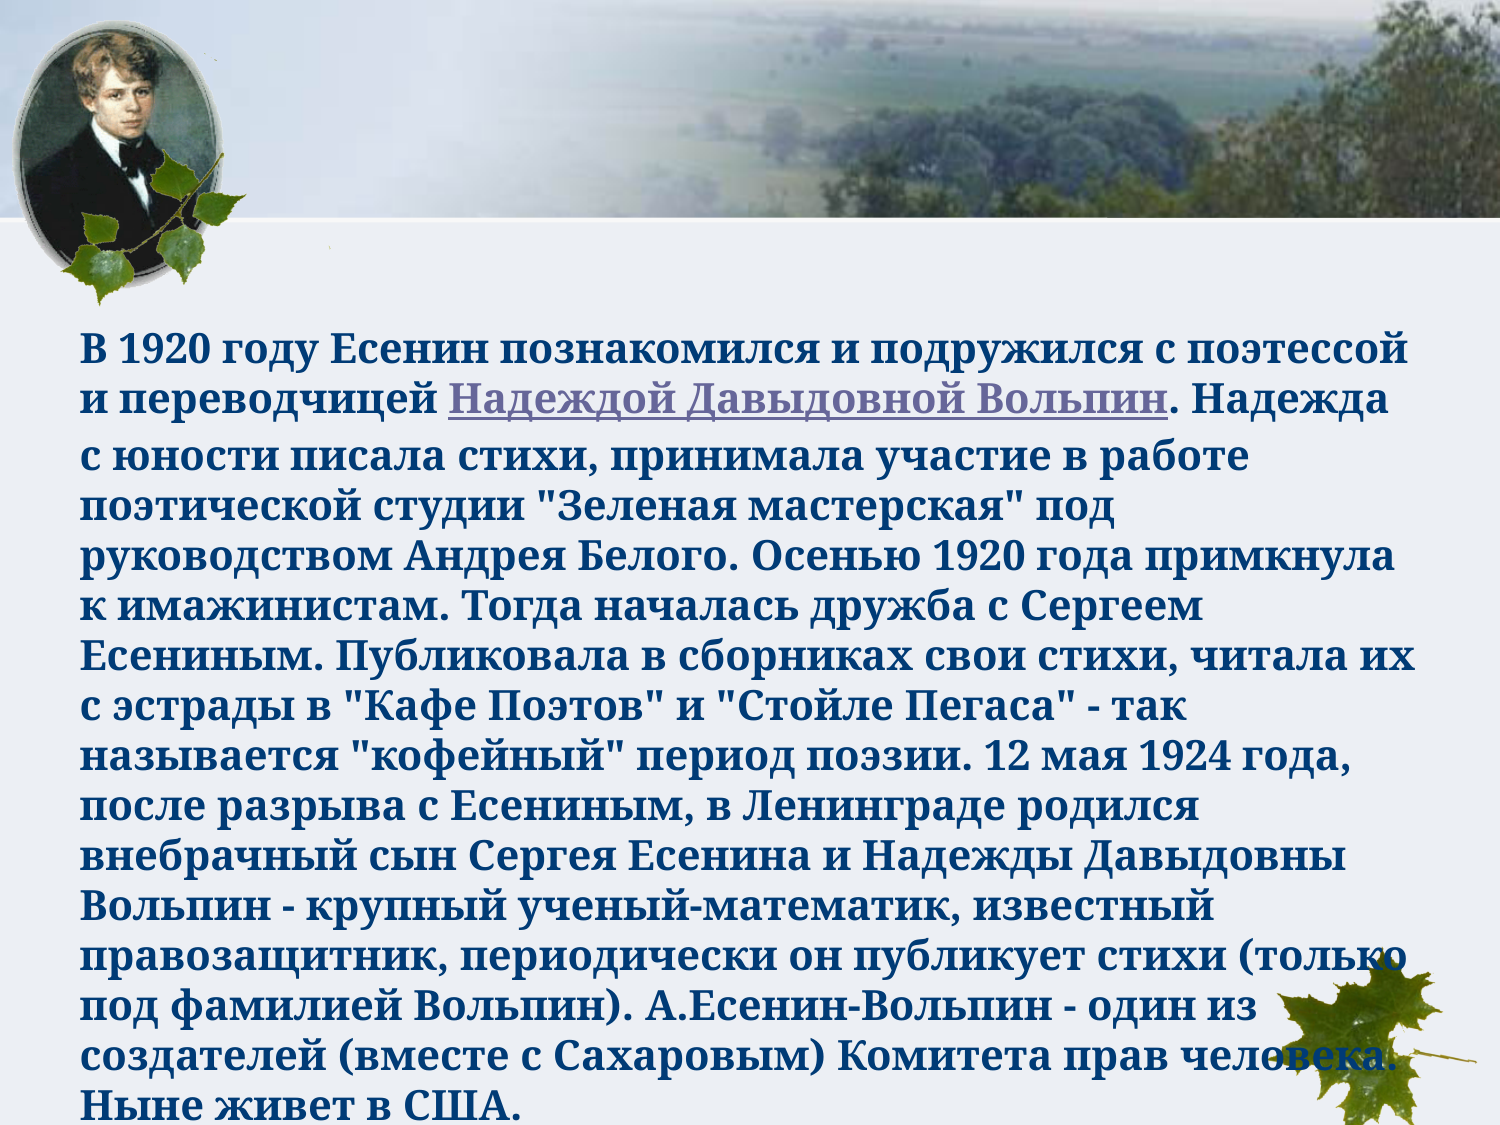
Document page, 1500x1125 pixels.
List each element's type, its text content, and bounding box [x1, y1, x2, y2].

picture [0, 0, 1500, 1125]
text_box В 1920 году Есенин познакомился и подружился с поэтессой и переводчицей Надеждой Давыдовной Вольпин. Надежда с юности писала стихи, принимала участие в работе поэтической студии "Зеленая мастерская" под руководством Андрея Белого. Осенью 1920 года примкнула к имажинистам. Тогда началась дружба с Сергеем Есениным. Публиковала в сборниках свои стихи, читала их с эстрады в "Кафе Поэтов" и "Стойле Пегаса" - так называется "кофейный" период поэзии. 12 мая 1924 года, после разрыва с Есениным, в Ленинграде родился внебрачный сын Сергея Есенина и Надежды Давыдовны Вольпин - крупный ученый-математик, известный правозащитник, периодически он публикует стихи (только под фамилией Вольпин). А.Есенин-Вольпин - один из создателей (вместе с Сахаровым) Комитета прав человека. Ныне живет в США. [64, 314, 1436, 1125]
